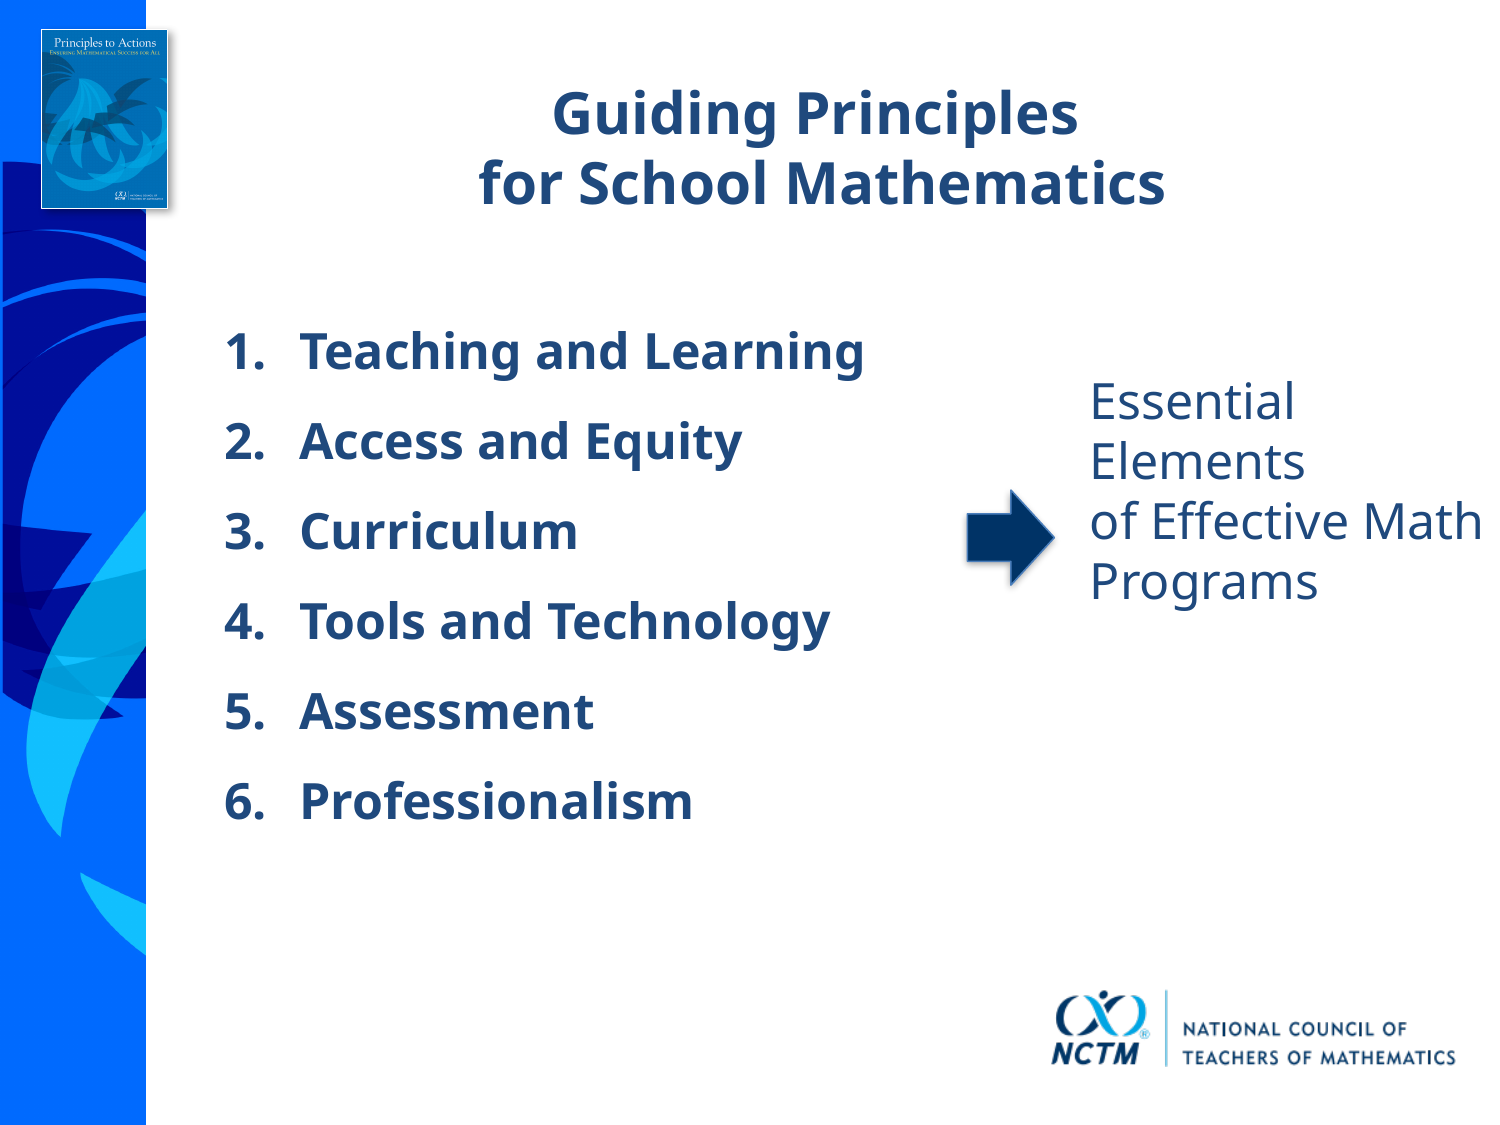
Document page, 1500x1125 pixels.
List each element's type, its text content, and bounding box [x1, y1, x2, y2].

text_box Teaching and Learning Access and Equity Curriculum Tools and Technology Assessment Professionalism [209, 282, 989, 970]
text_box Guiding Principles for School Mathematics [151, 52, 1500, 240]
text_box [966, 489, 1055, 586]
picture [0, 0, 168, 1125]
picture [1034, 969, 1474, 1085]
text_box Essential Elements of Effective Math Programs [1074, 362, 1500, 708]
